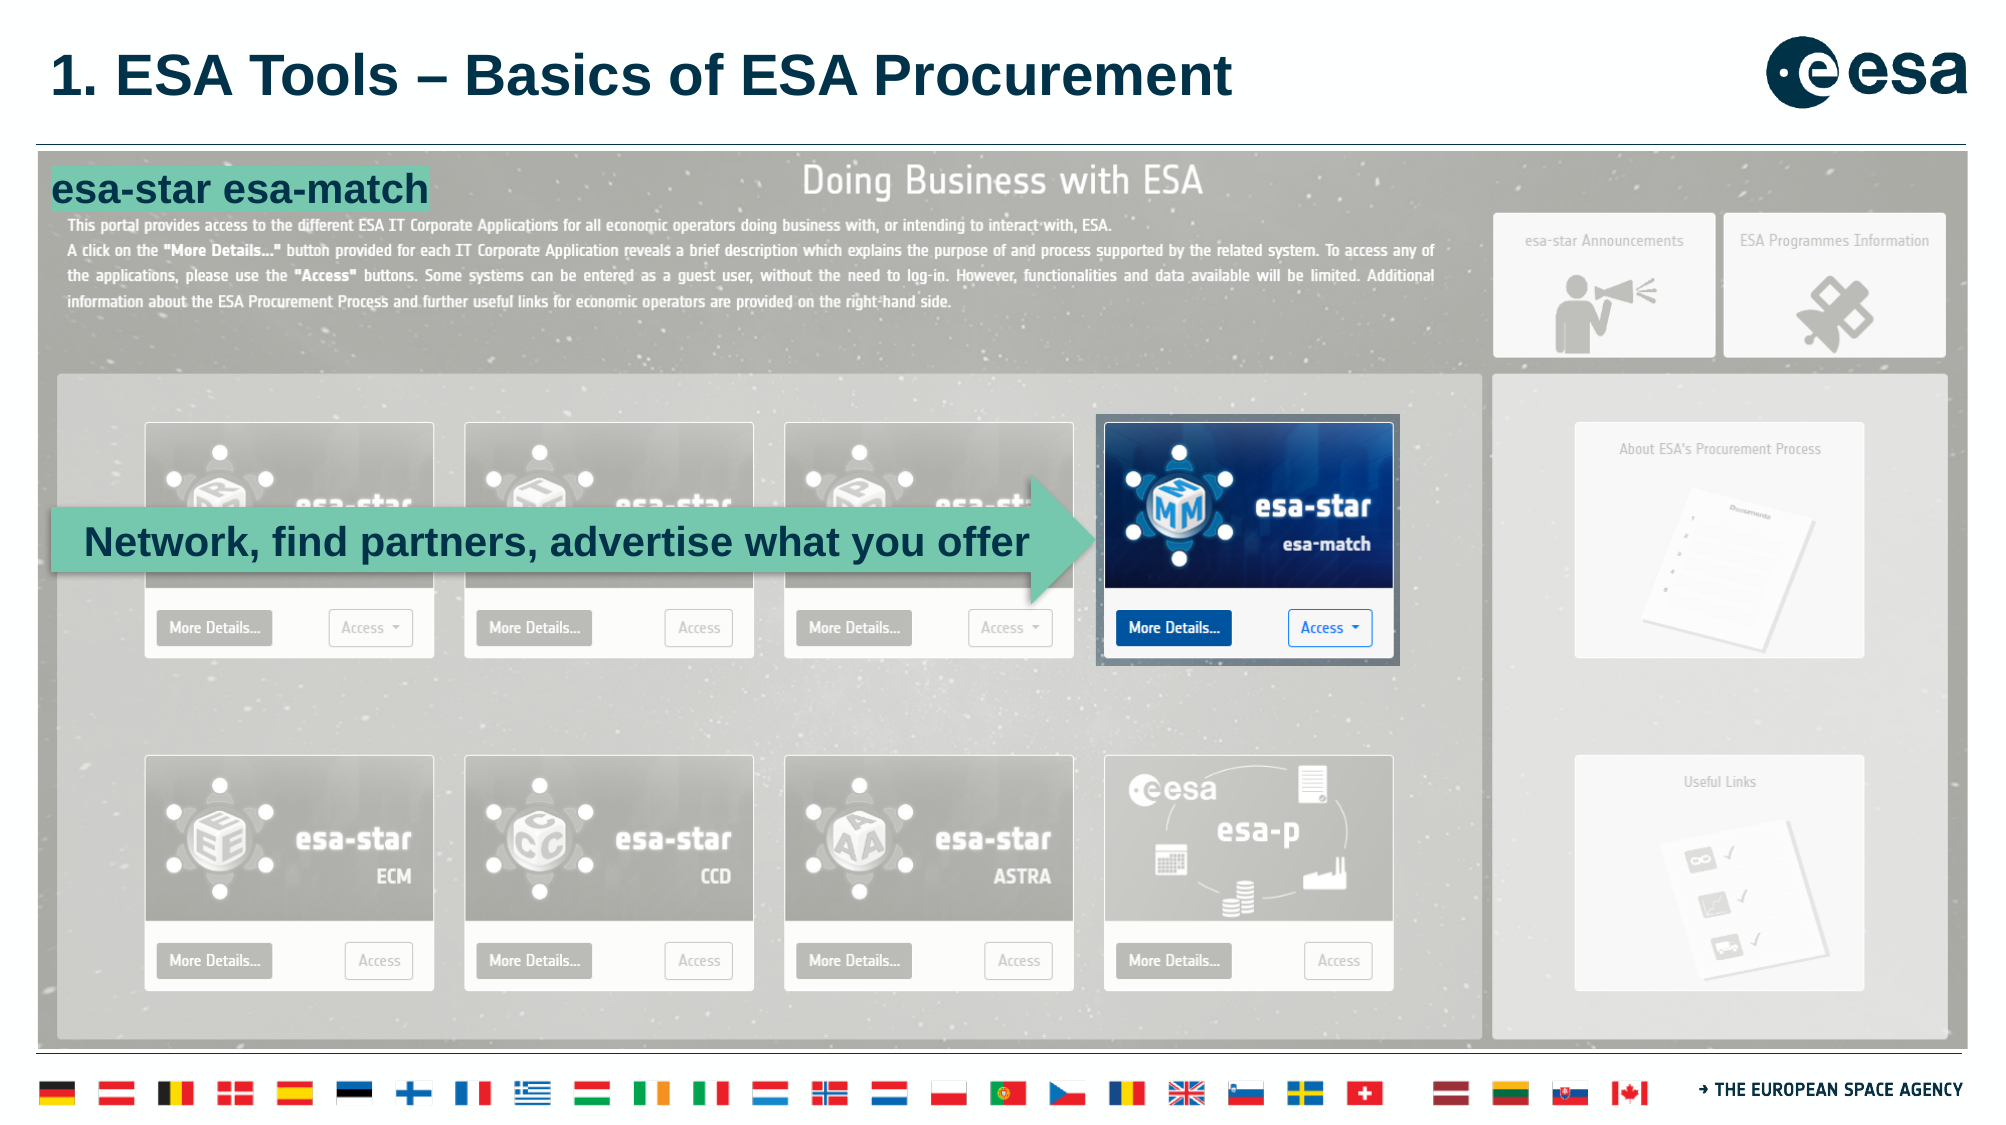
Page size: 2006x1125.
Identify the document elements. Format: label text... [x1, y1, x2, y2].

picture [37, 0, 2006, 1049]
list esa-star esa-match [36, 144, 1966, 152]
picture [0, 1059, 1667, 1125]
title 1. ESA Tools – Basics of ESA Procurement [35, 28, 1694, 115]
picture [1696, 1080, 1966, 1098]
